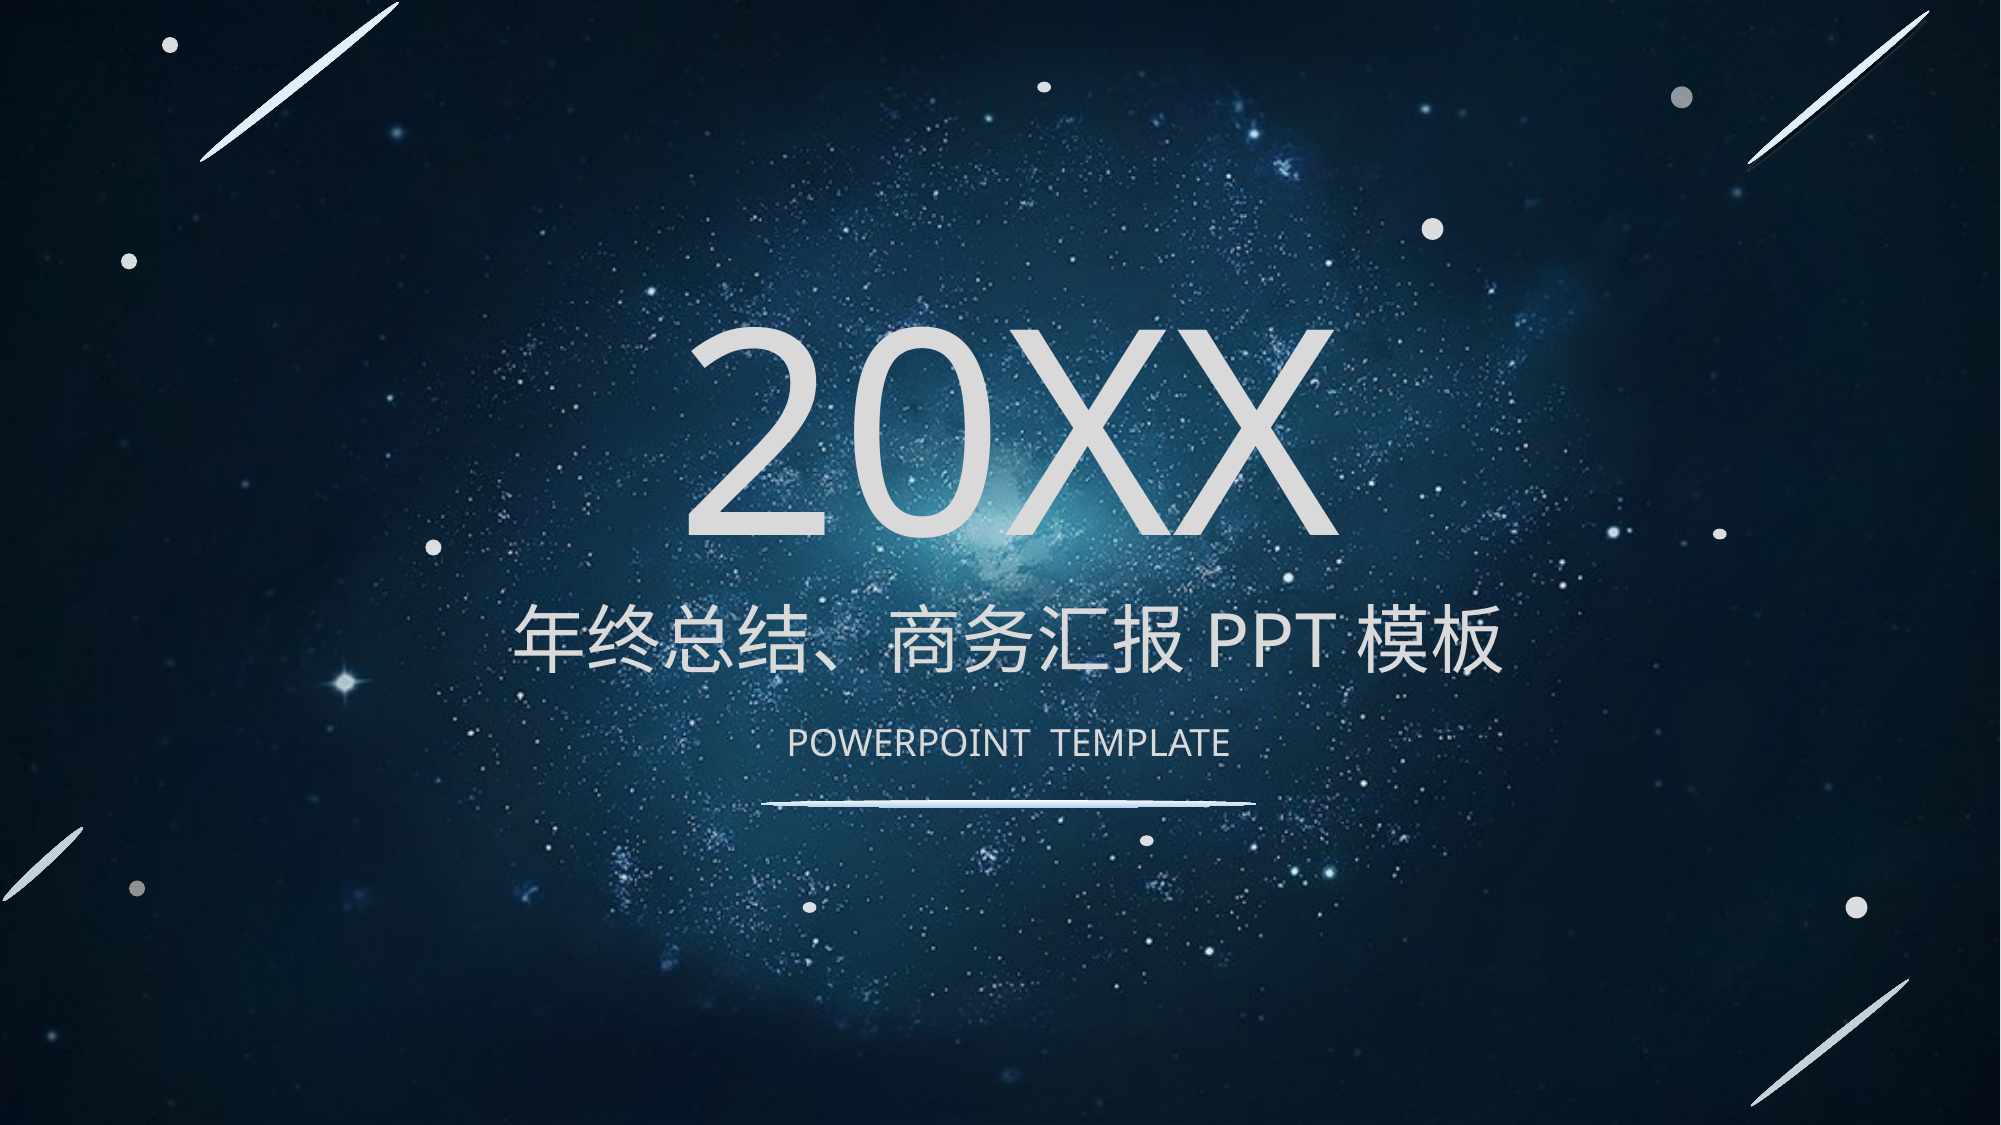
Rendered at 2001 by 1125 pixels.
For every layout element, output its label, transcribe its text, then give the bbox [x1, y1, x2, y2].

text_box [160, 35, 180, 55]
text_box [1138, 834, 1155, 848]
text_box [1844, 895, 1869, 920]
text_box [801, 900, 818, 914]
text_box [1036, 80, 1053, 94]
text_box [1420, 217, 1445, 241]
text_box [1669, 85, 1694, 110]
text_box [198, 0, 401, 163]
picture [0, 0, 2001, 1125]
text_box [1, 826, 85, 903]
text_box [424, 538, 443, 557]
text_box [127, 879, 147, 898]
text_box [1746, 9, 1931, 166]
text_box [1749, 978, 1911, 1108]
text_box [1711, 527, 1728, 541]
text_box POWERPOINT TEMPLATE [771, 711, 1246, 772]
text_box 20XX 年终总结、商务汇报PPT模板 [496, 240, 1521, 690]
text_box [119, 252, 139, 271]
text_box [758, 799, 1260, 809]
